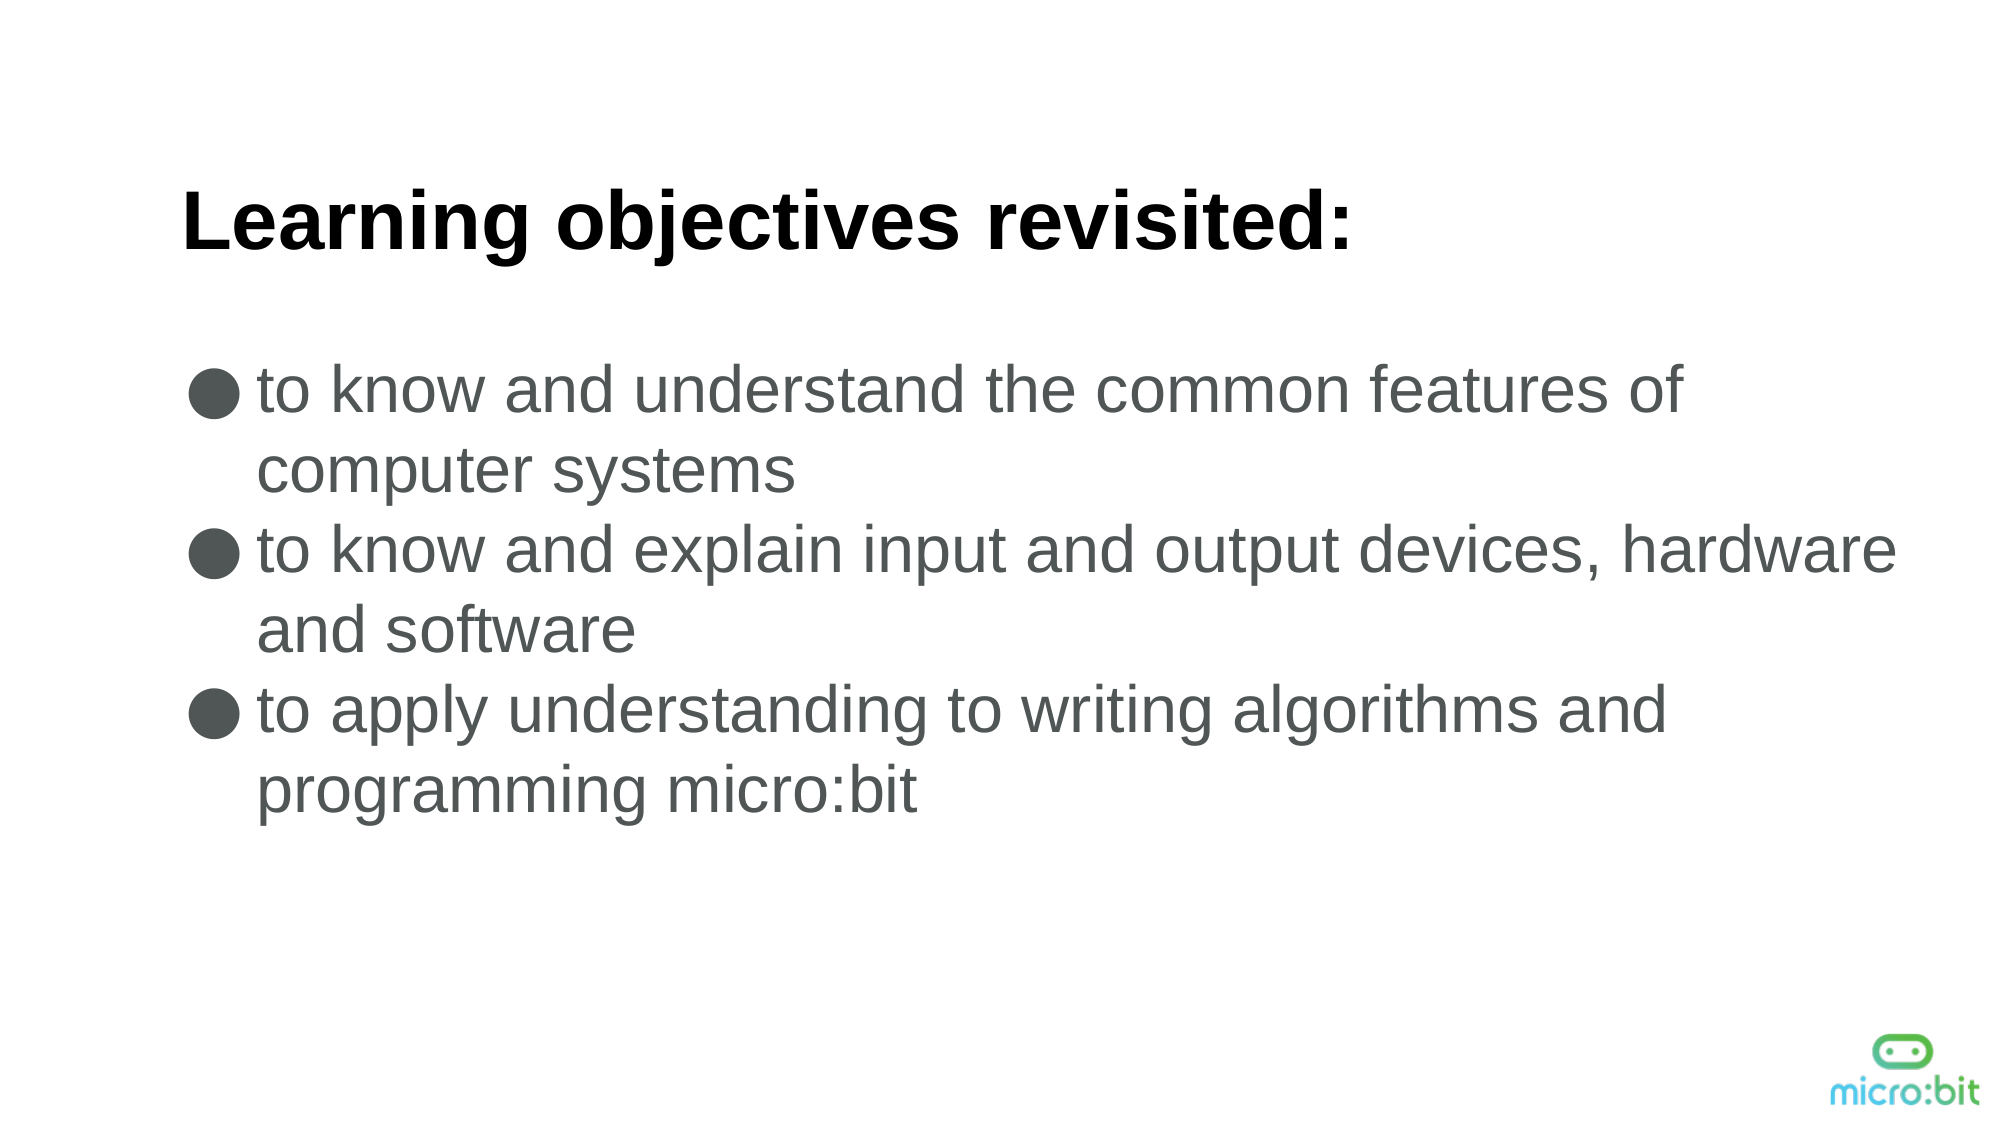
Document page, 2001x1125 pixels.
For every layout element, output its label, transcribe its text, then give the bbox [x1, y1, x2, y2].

text_box Learning objectives revisited: to know and understand the common features of computer systems to know and explain input and output devices, hardware and software to apply understanding to writing algorithms and programming micro:bit [166, 72, 1918, 896]
picture [1830, 1029, 1980, 1106]
